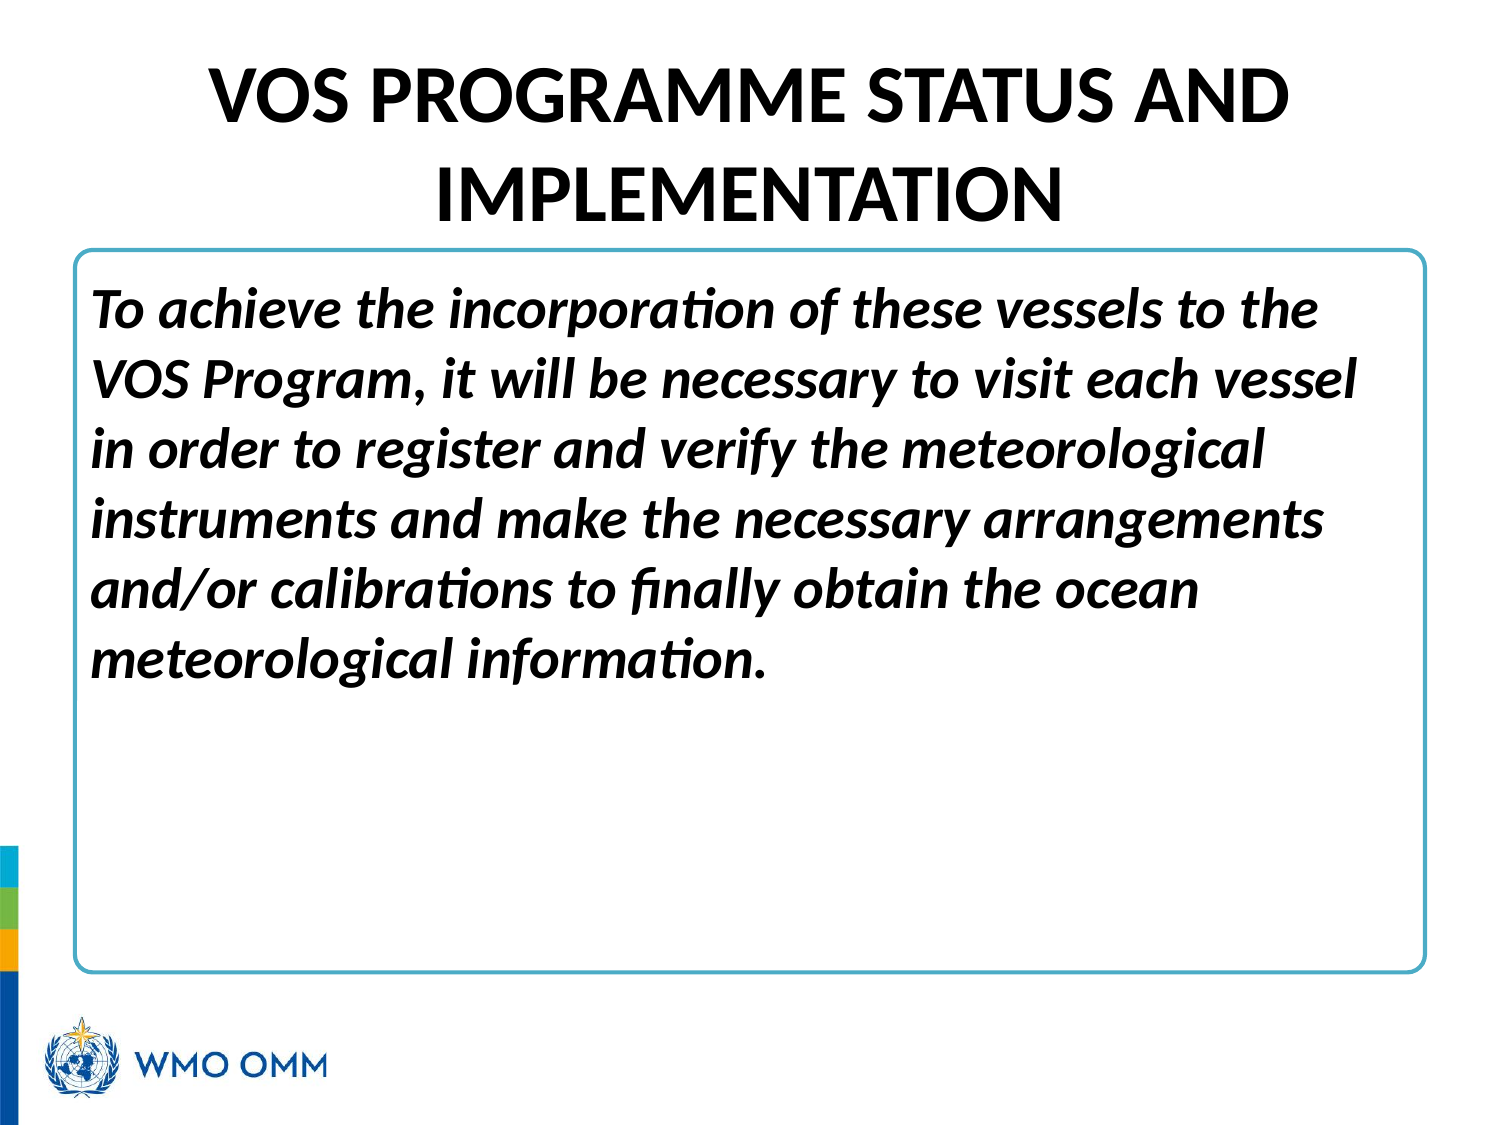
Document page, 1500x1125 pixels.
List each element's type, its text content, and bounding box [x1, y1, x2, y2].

text_box [74, 249, 1425, 973]
title VOS PROGRAMME STATUS AND IMPLEMENTATION [75, 45, 1425, 233]
picture [0, 845, 327, 1125]
list To achieve the incorporation of these vessels to the VOS Program, it will be necessary to visit each vessel in order to register and verify the meteorological instruments and make the necessary arrangements and/or calibrations to finally obtain the ocean meteorological information. [75, 961, 1425, 1005]
